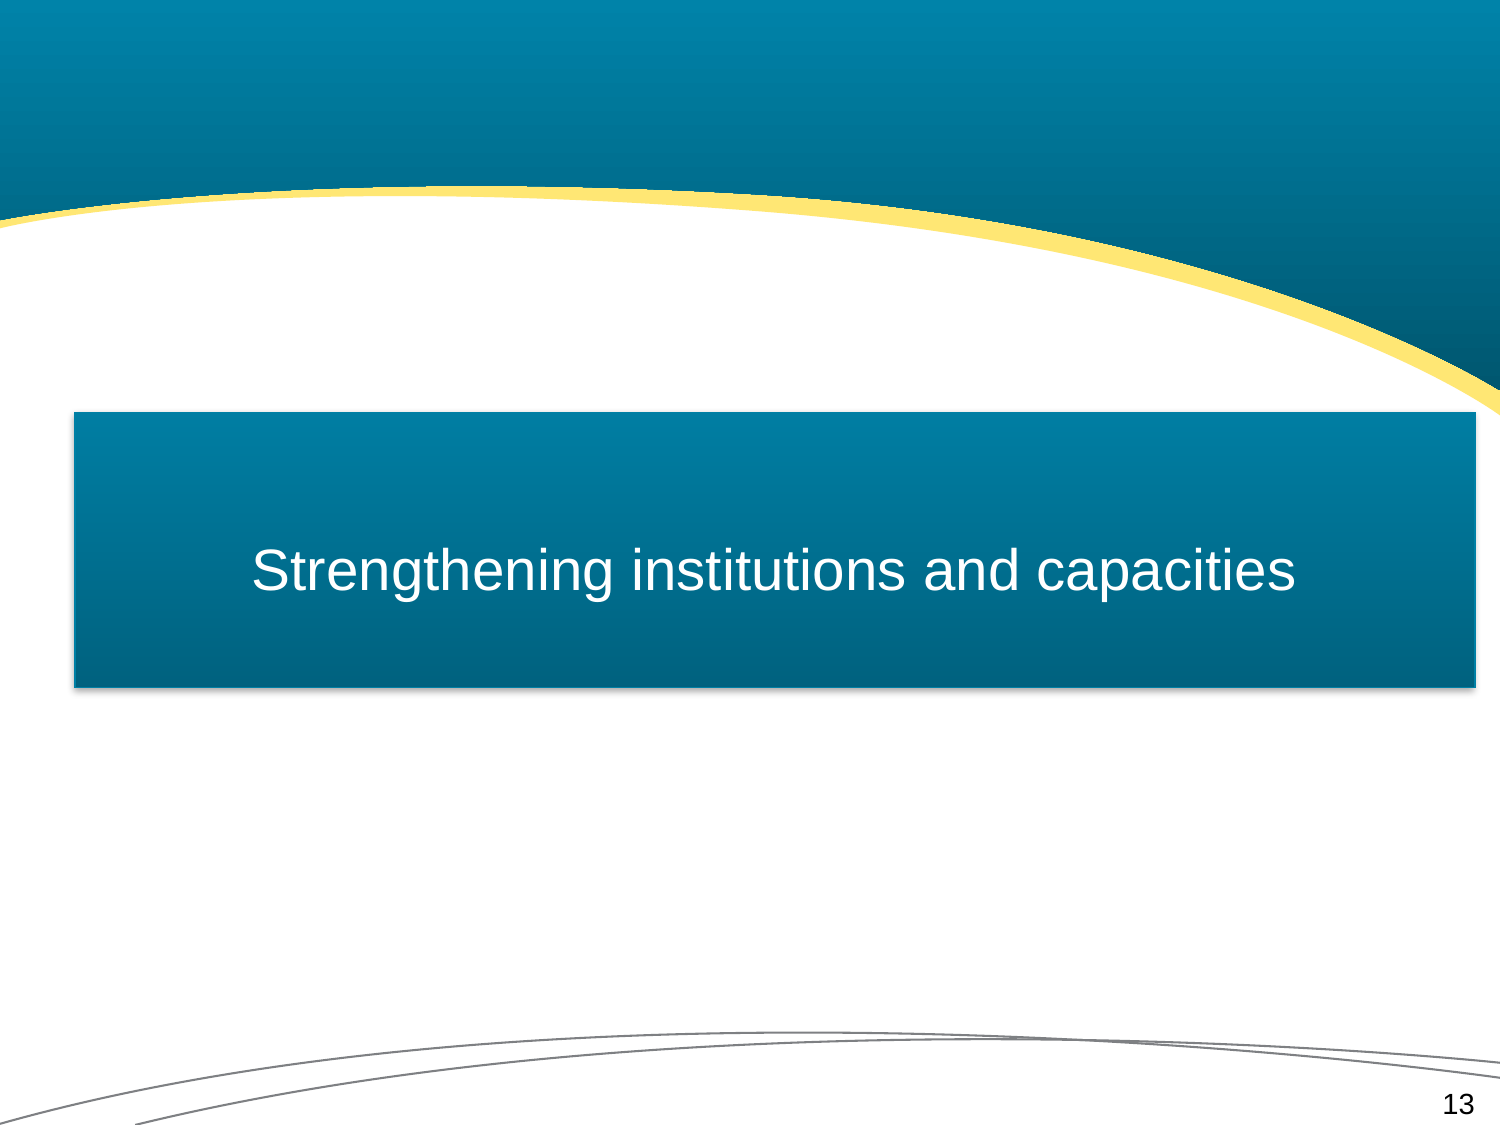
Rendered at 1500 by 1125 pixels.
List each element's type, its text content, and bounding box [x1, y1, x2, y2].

list Strengthening institutions and capacities [74, 412, 1476, 688]
slide_number 13 [1124, 1084, 1476, 1113]
